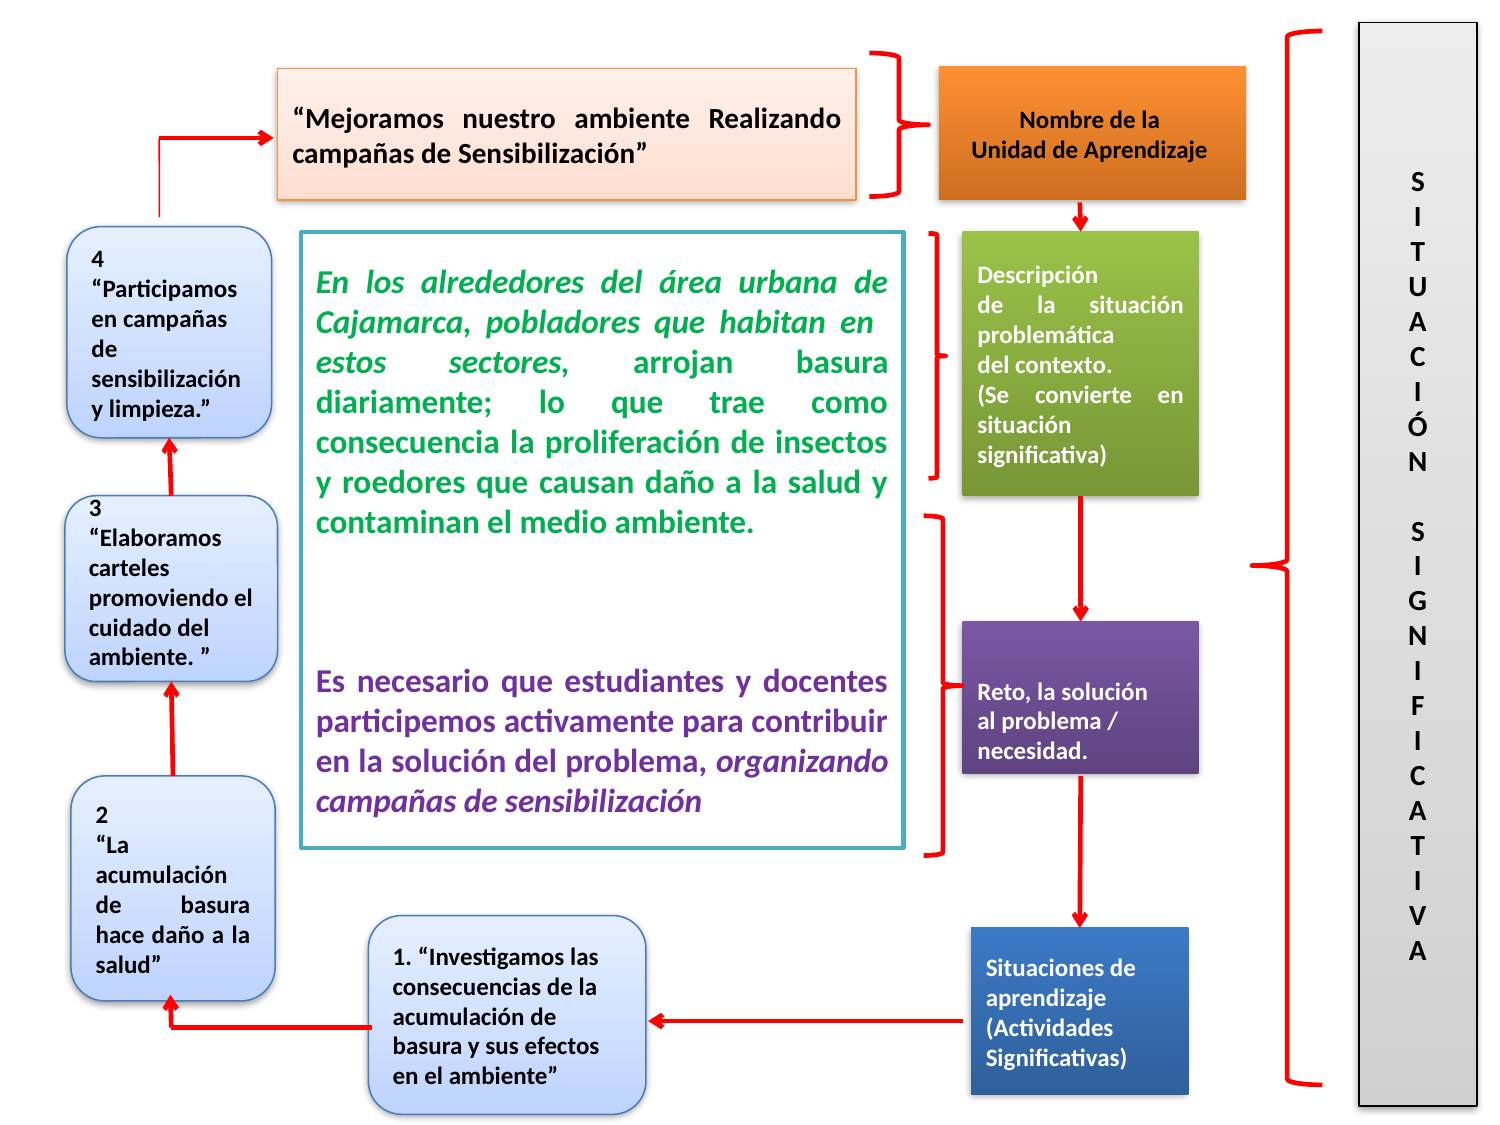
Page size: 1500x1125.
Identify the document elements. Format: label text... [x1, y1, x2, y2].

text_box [168, 437, 172, 496]
text_box “Mejoramos nuestro ambiente Realizando campañas de Sensibilización” [277, 68, 857, 201]
text_box 4 “Participamos en campañas de sensibilización y limpieza.” [66, 225, 273, 439]
text_box Descripción de la situación problemática del contexto. (Se convierte en situación significativa) [962, 231, 1199, 496]
text_box En los alrededores del área urbana de Cajamarca, pobladores que habitan en estos sectores, arrojan basura diariamente; lo que trae como consecuencia la proliferación de insectos y roedores que causan daño a la salud y contaminan el medio ambiente. Es necesario que estudiantes y docentes participemos activamente para contribuir en la solución del problema, organizando campañas de sensibilización [299, 230, 906, 850]
text_box [869, 52, 930, 198]
text_box Nombre de la Unidad de Aprendizaje [938, 66, 1247, 200]
text_box [923, 515, 963, 857]
text_box 2 “La acumulación de basura hace daño a la salud” [70, 775, 276, 1002]
text_box [928, 232, 947, 480]
text_box 1. “Investigamos las consecuencias de la acumulación de basura y sus efectos en el ambiente” [367, 914, 647, 1116]
text_box Reto, la solución al problema / necesidad. [962, 621, 1199, 774]
text_box Situaciones de aprendizaje (Actividades Significativas) [971, 927, 1189, 1095]
text_box 3 “Elaboramos carteles promoviendo el cuidado del ambiente. ” [64, 494, 279, 683]
text_box [1251, 30, 1323, 1086]
text_box S I T U A C I Ó N S I G N I F I C A T I V A [1358, 22, 1478, 1107]
